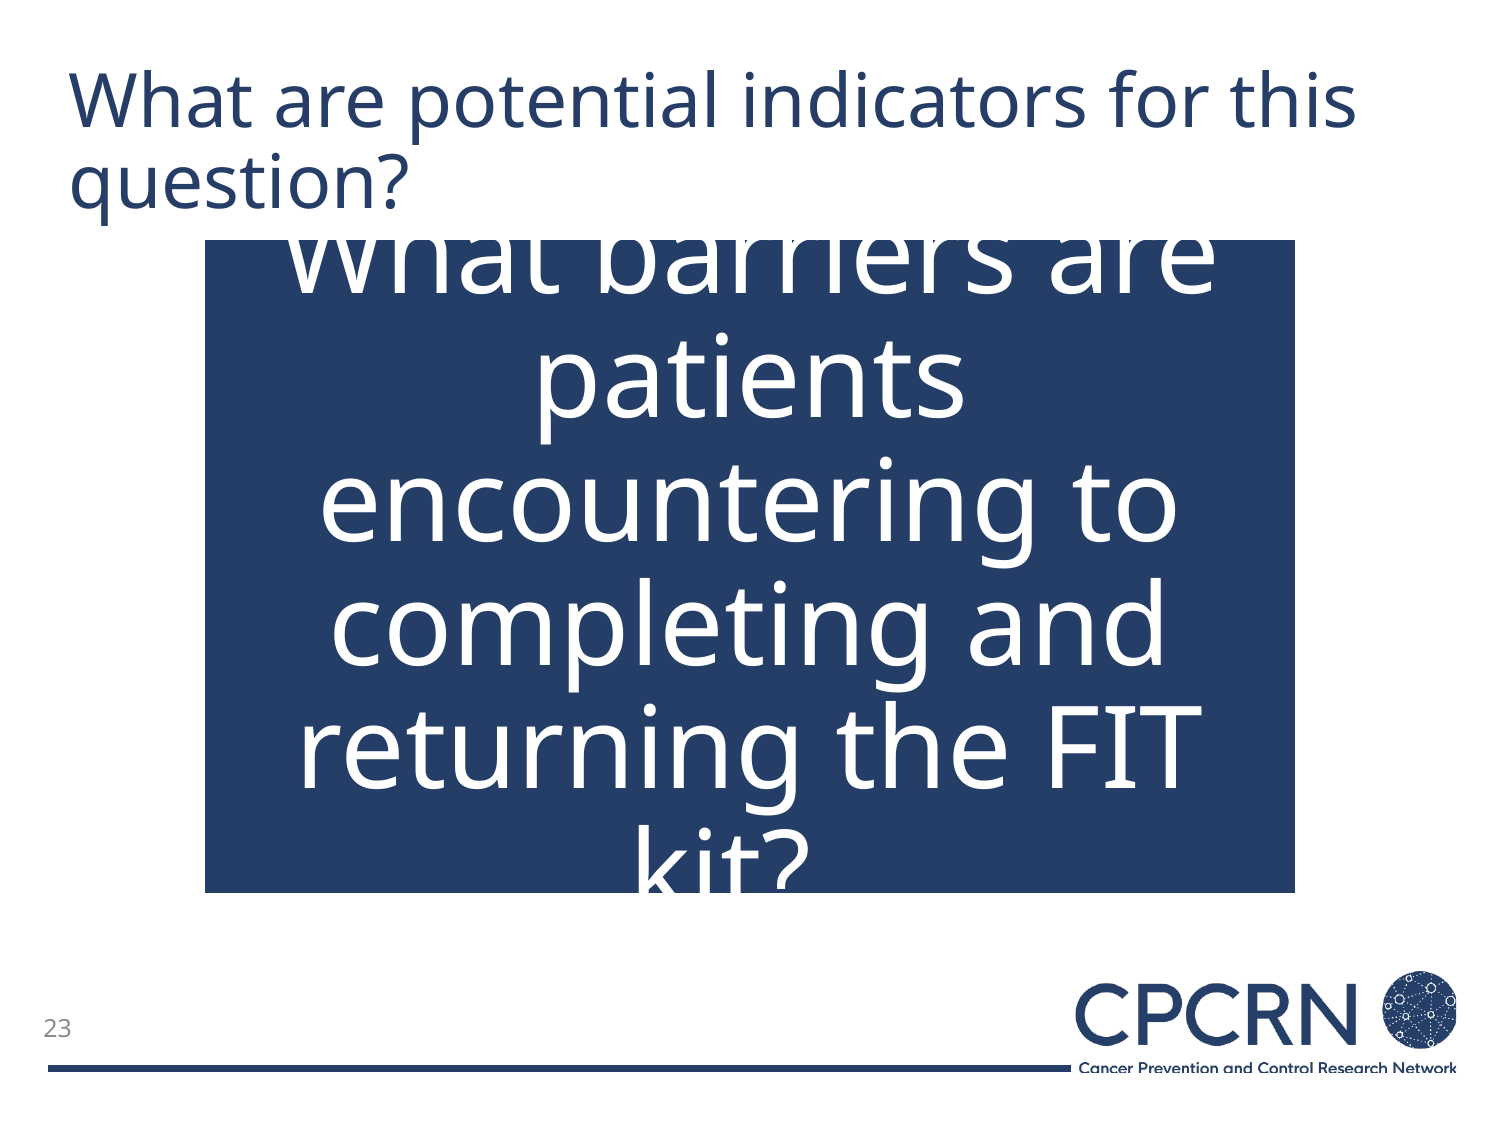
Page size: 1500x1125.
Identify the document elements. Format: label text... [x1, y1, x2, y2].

slide_number 23 [28, 999, 379, 1060]
title What are potential indicators for this question? [53, 44, 1463, 242]
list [53, 238, 1446, 894]
